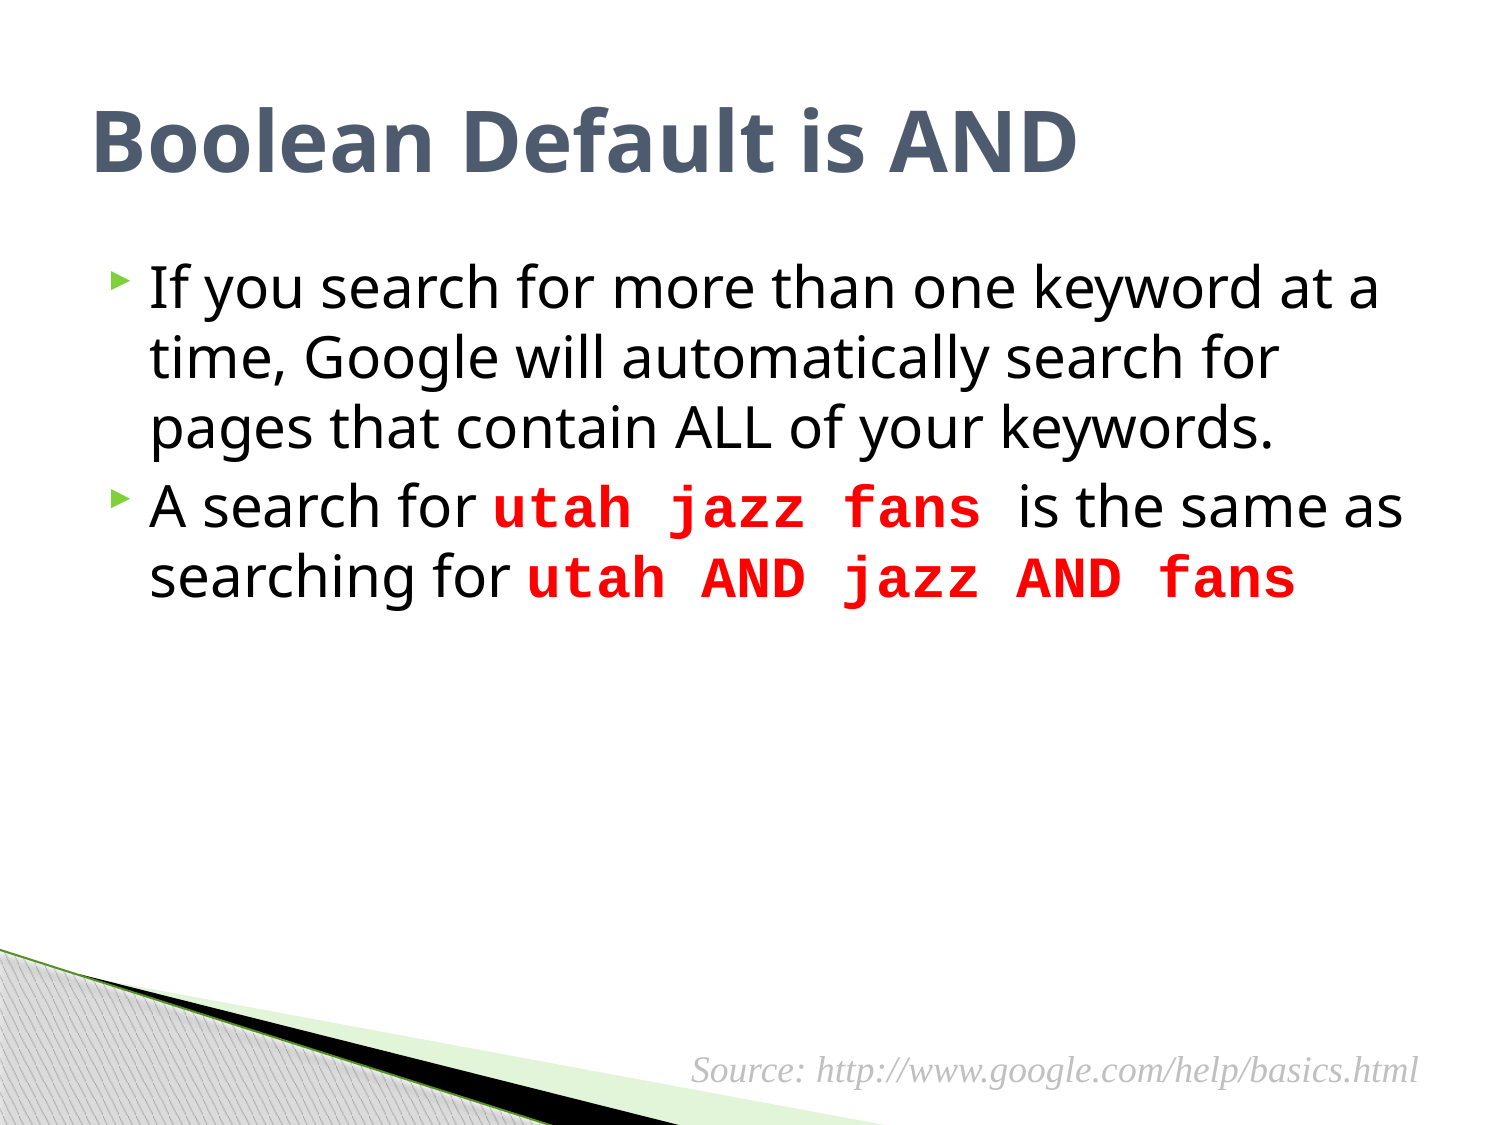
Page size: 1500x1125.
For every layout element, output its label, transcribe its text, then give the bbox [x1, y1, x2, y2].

list If you search for more than one keyword at a time, Google will automatically search for pages that contain ALL of your keywords. A search for utah jazz fans is the same as searching for utah AND jazz AND fans [75, 243, 1425, 986]
text_box Source: http://www.google.com/help/basics.html [676, 1037, 1435, 1098]
title Boolean Default is AND [75, 45, 1425, 233]
